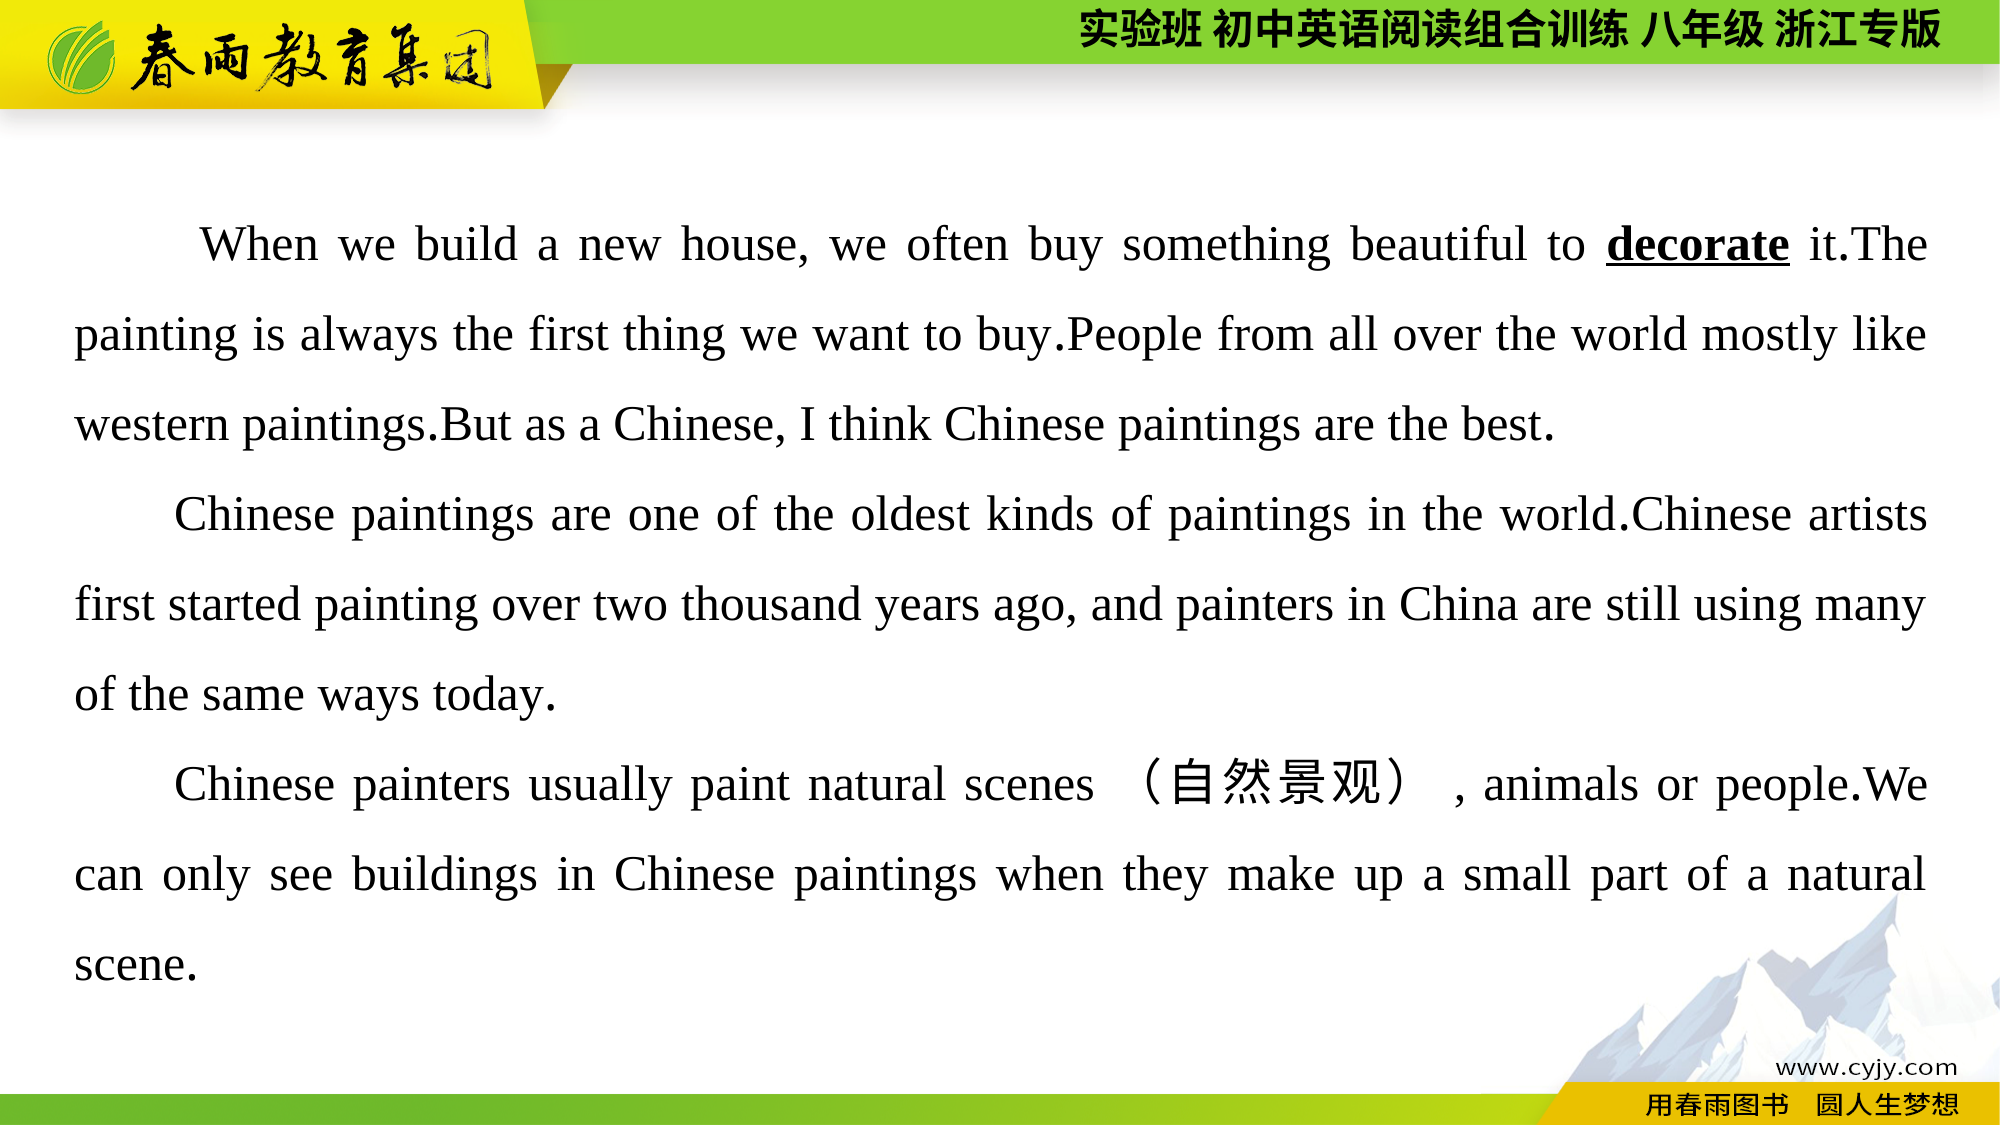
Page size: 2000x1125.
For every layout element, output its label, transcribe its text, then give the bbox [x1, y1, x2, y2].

picture [0, 0, 2000, 1125]
list When we build a new house, we often buy something beautiful to decorate it.The painting is always the first thing we want to buy.People from all over the world mostly like western paintings.But as a Chinese, I think Chinese paintings are the best. Chinese paintings are one of the oldest kinds of paintings in the world.Chinese artists first started painting over two thousand years ago, and painters in China are still using many of the same ways today. Chinese painters usually paint natural scenes（自然景观）, animals or people.We can only see buildings in Chinese paintings when they make up a small part of a natural scene. [59, 172, 1944, 915]
